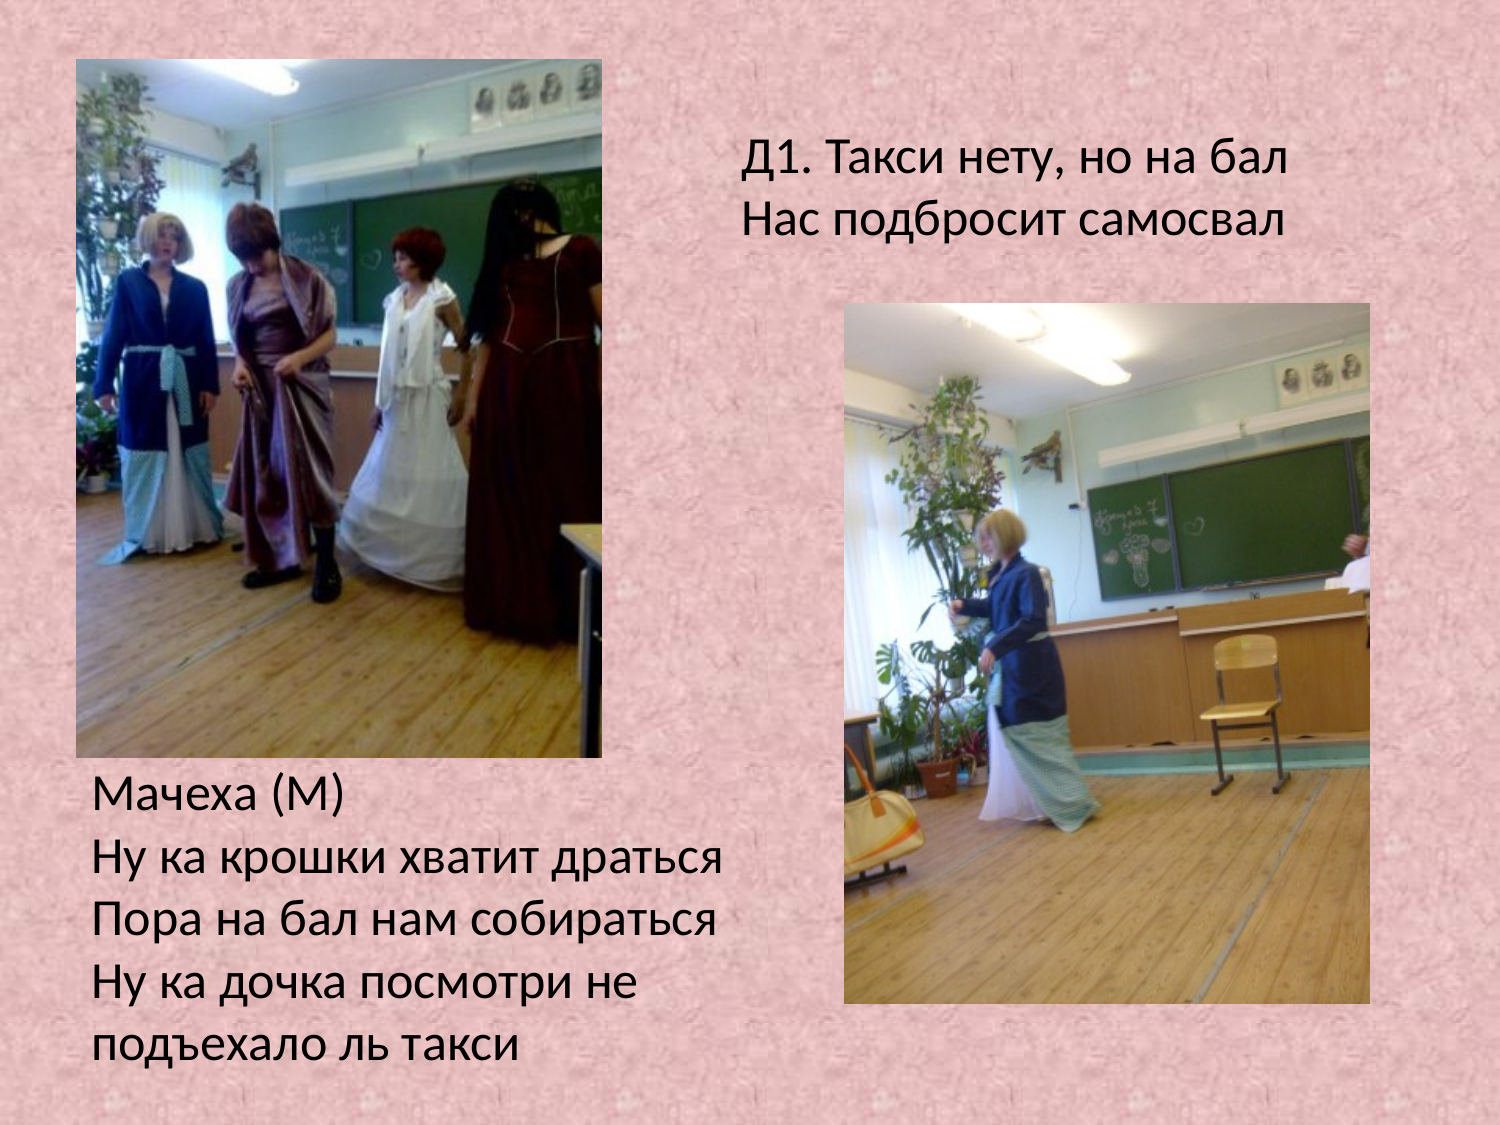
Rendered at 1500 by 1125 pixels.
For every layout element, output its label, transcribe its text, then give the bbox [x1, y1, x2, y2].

text_box Мачеха (М) Ну ка крошки хватит драться Пора на бал нам собираться Ну ка дочка посмотри не подъехало ль такси [76, 751, 827, 1079]
text_box Д1. Такси нету, но на бал Нас подбросит самосвал [726, 113, 1353, 254]
picture [0, 0, 1500, 1125]
